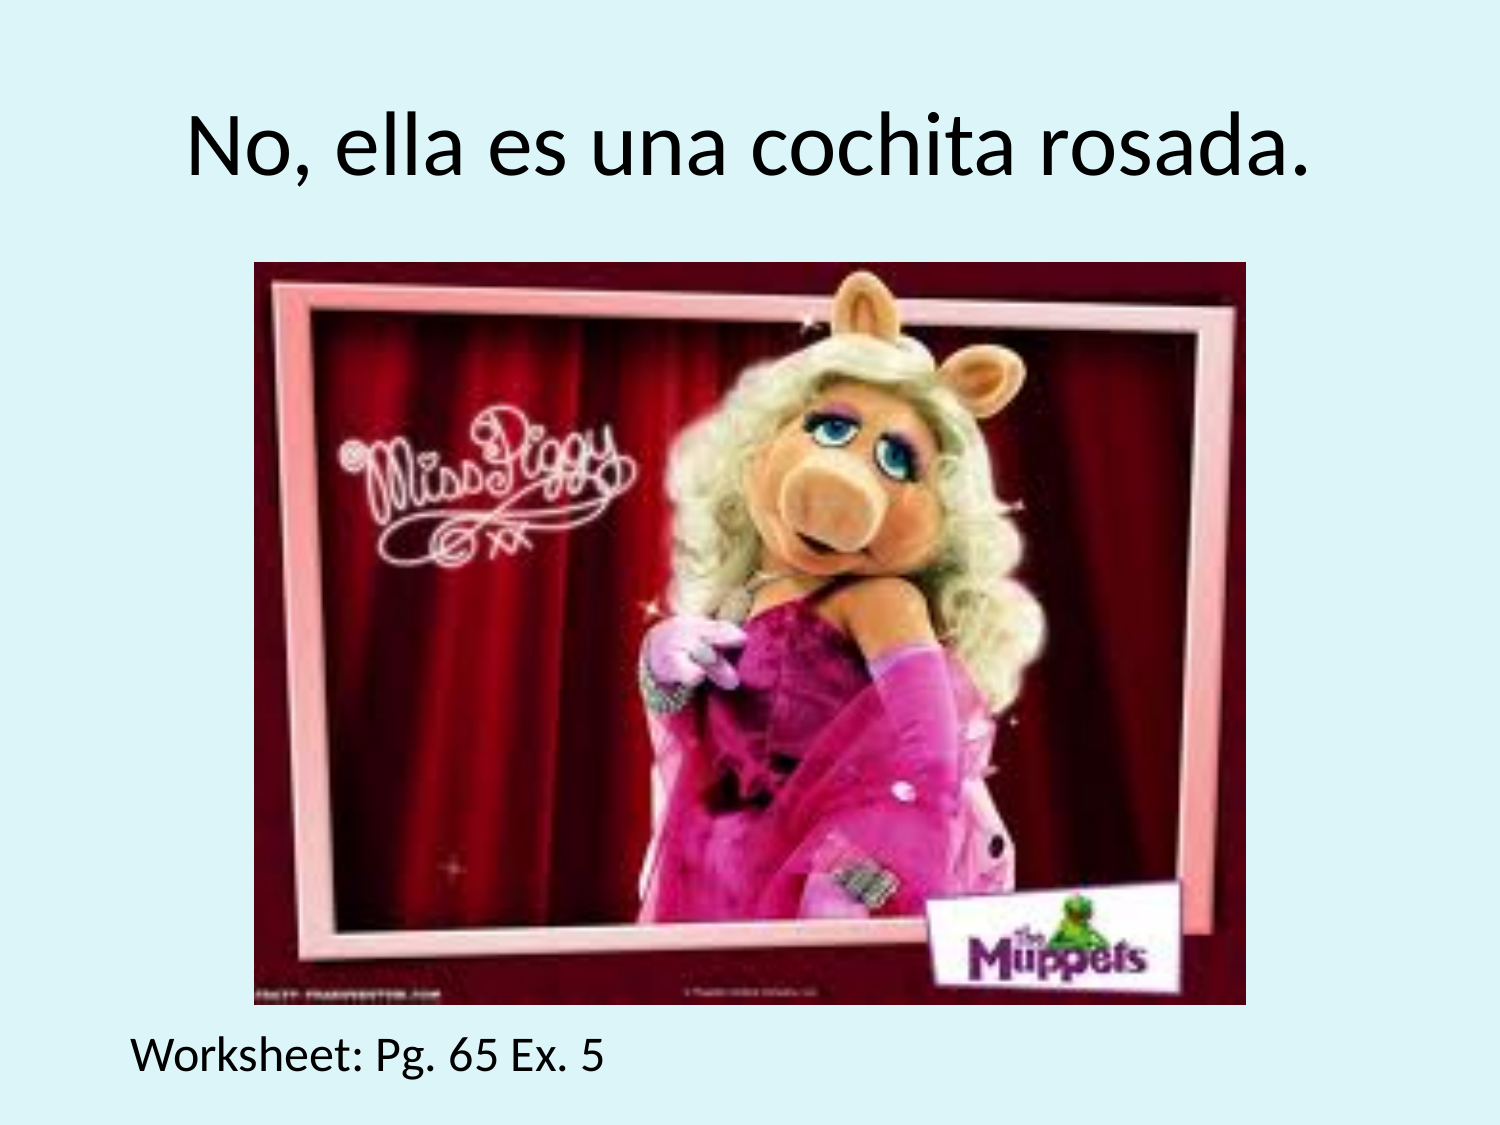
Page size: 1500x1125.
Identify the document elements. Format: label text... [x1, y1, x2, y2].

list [74, 262, 1426, 1006]
text_box Worksheet: Pg. 65 Ex. 5 [115, 1014, 621, 1089]
title No, ella es una cochita rosada. [75, 45, 1425, 233]
